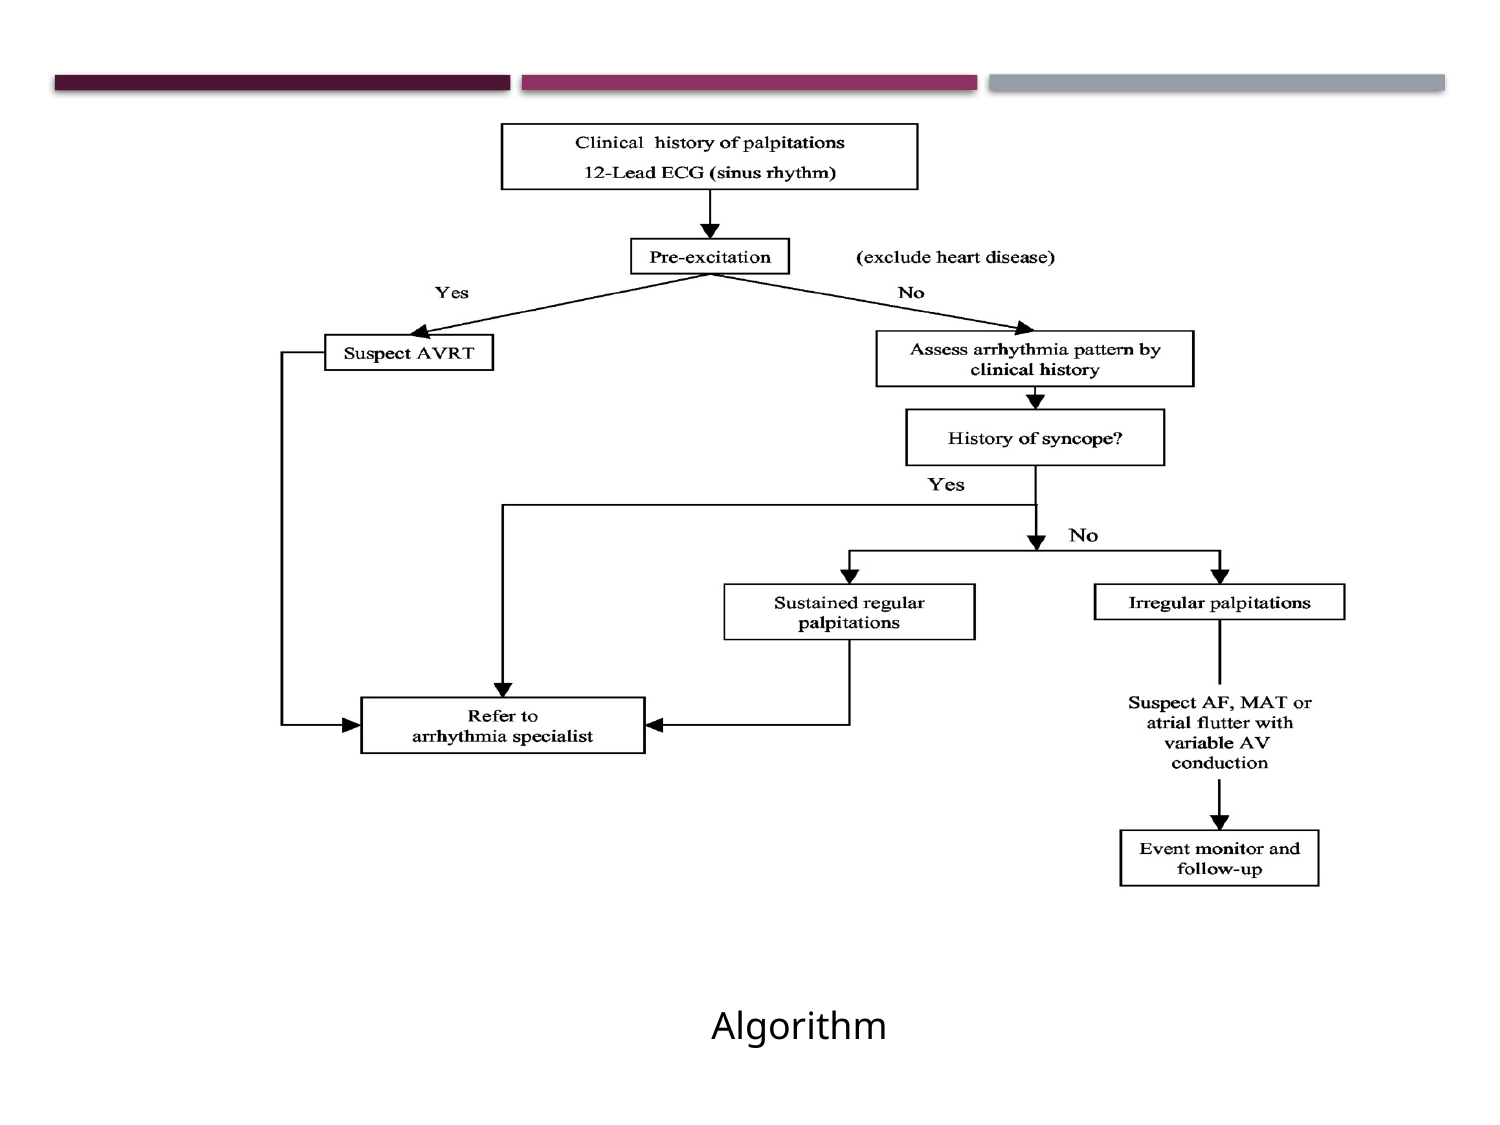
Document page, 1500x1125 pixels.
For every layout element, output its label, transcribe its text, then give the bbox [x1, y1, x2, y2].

text_box Algorithm [696, 994, 903, 1054]
picture [273, 119, 1350, 890]
